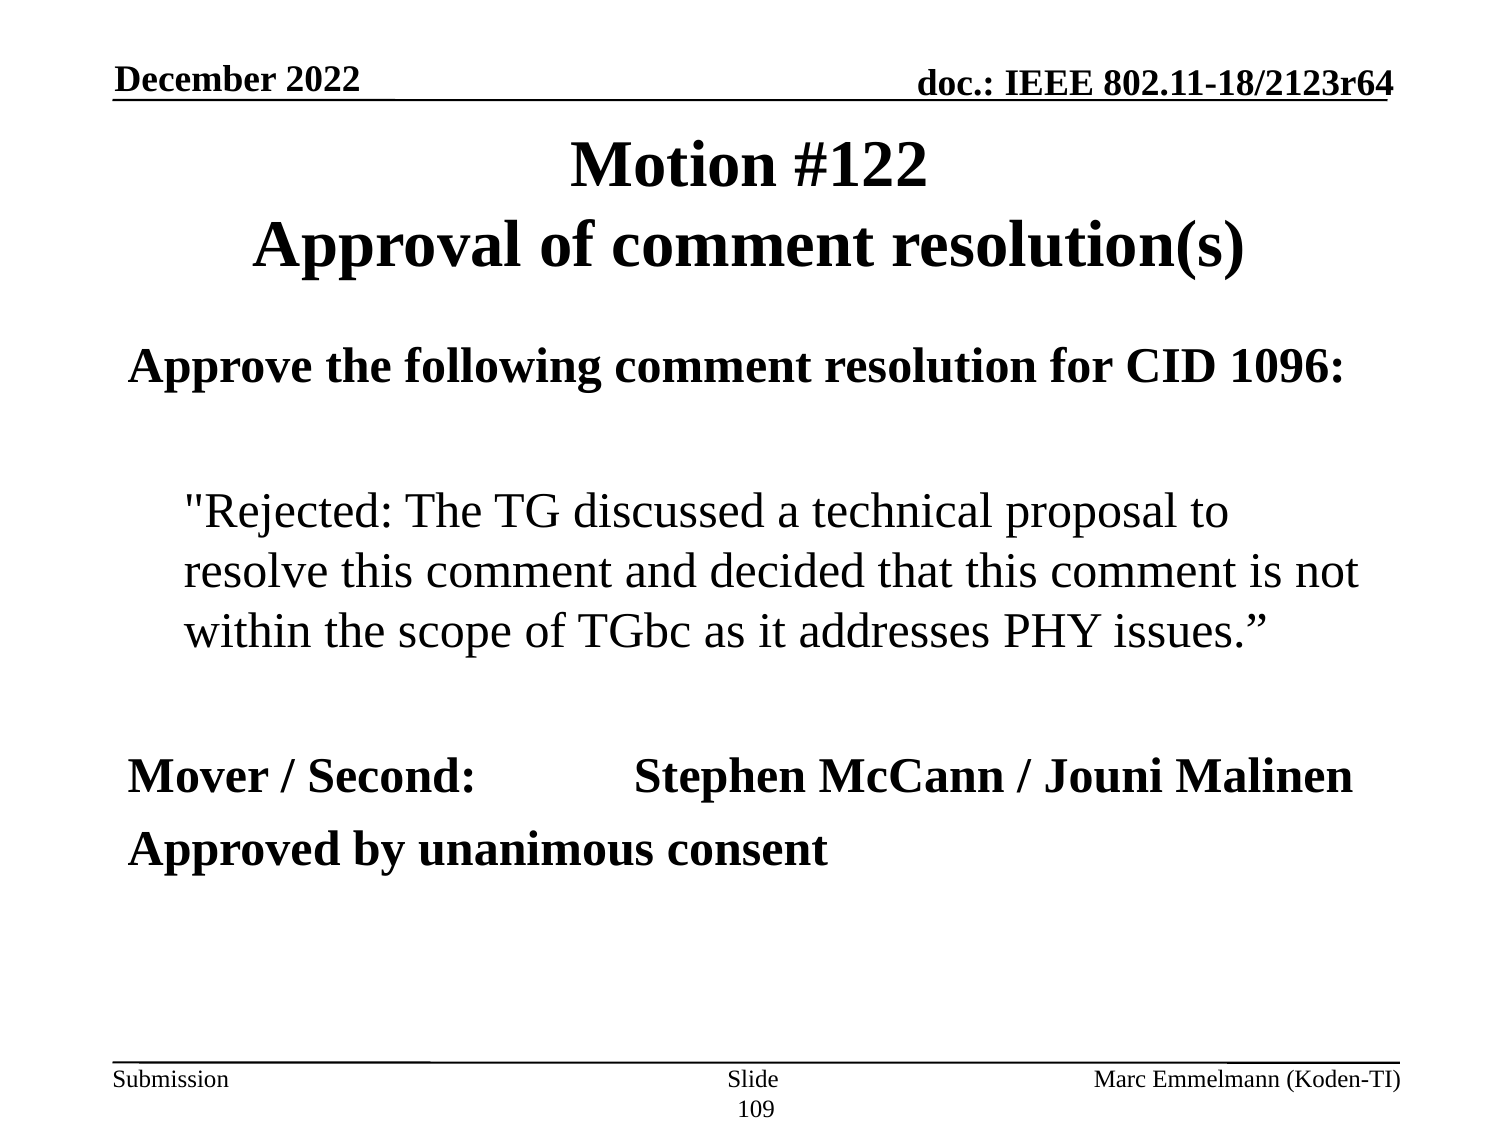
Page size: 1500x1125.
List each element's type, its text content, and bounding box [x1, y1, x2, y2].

footer Marc Emmelmann (Koden-TI) [878, 1061, 1402, 1093]
list Approve the following comment resolution for CID 1096: "Rejected: The TG discussed a technical proposal to resolve this comment and decided that this comment is not within the scope of TGbc as it addresses PHY issues.” Mover / Second: Stephen McCann / Jouni Malinen Approved by unanimous consent [112, 324, 1388, 1000]
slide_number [114, 54, 423, 100]
slide_number Slide 109 [712, 1061, 800, 1123]
title Motion #122 Approval of comment resolution(s) [112, 112, 1388, 288]
